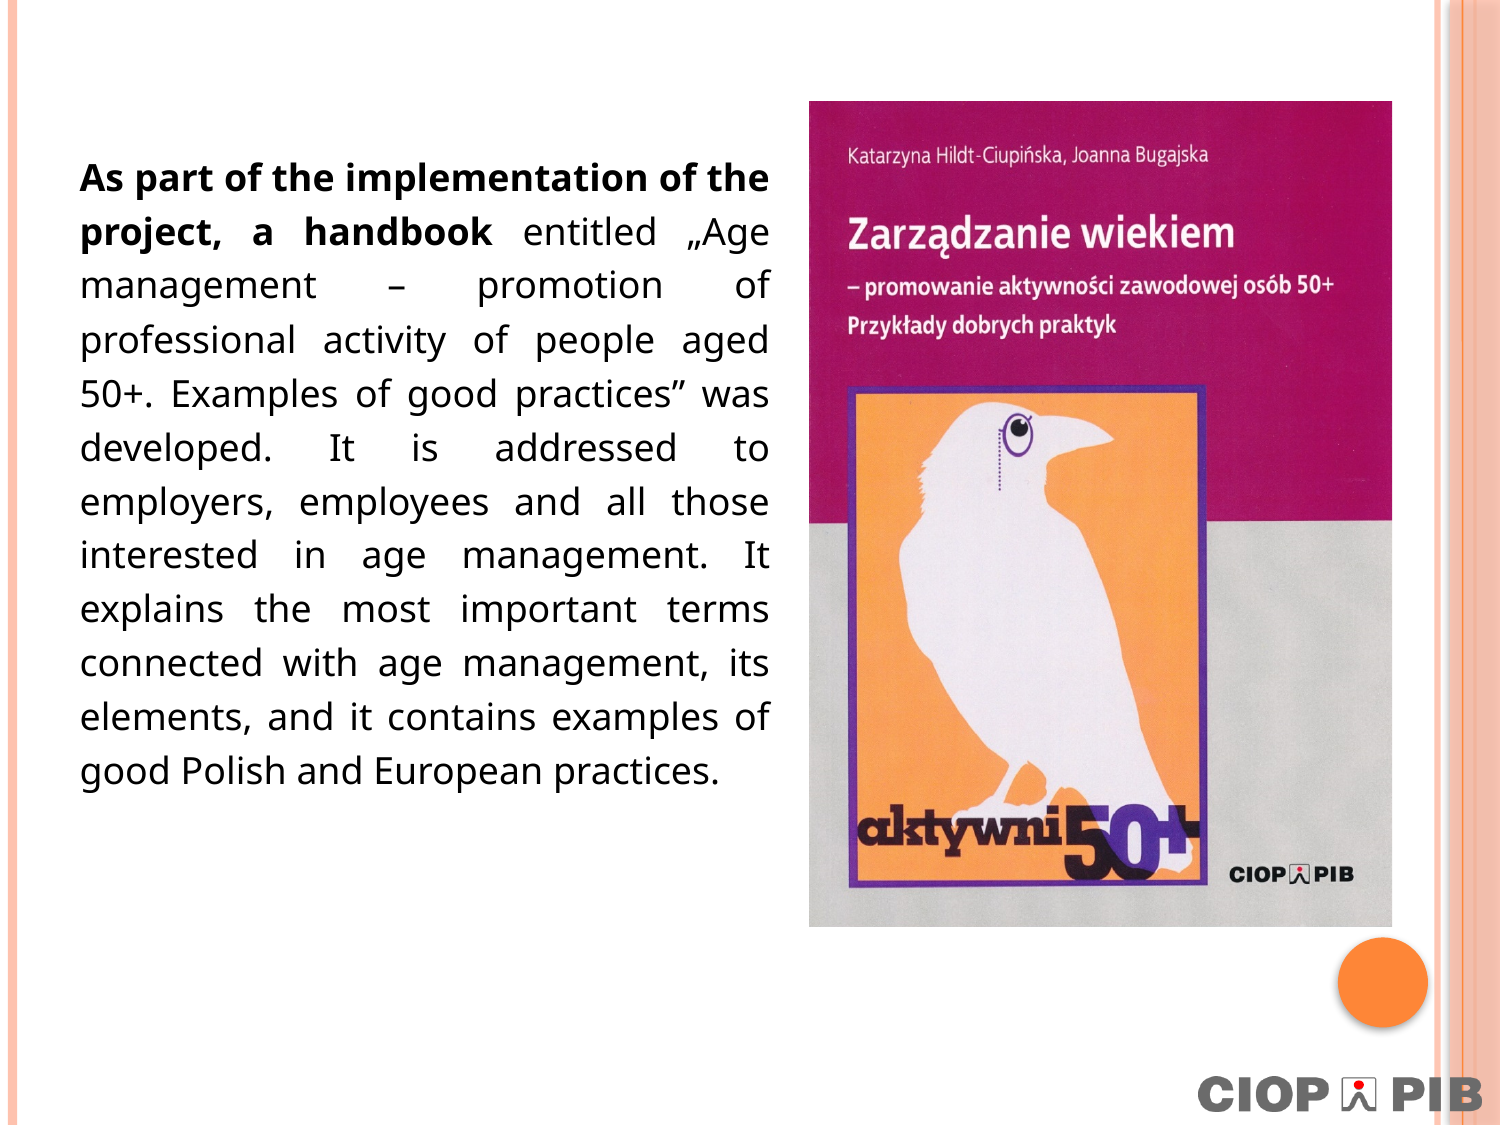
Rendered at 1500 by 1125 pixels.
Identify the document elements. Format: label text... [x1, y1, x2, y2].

list As part of the implementation of the project, a handbook entitled „Age management – promotion of professional activity of people aged 50+. Examples of good practices” was developed. It is addressed to employers, employees and all those interested in age management. It explains the most important terms connected with age management, its elements, and it contains examples of good Polish and European practices. [64, 137, 786, 882]
picture [808, 101, 1393, 928]
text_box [1198, 1075, 1483, 1113]
